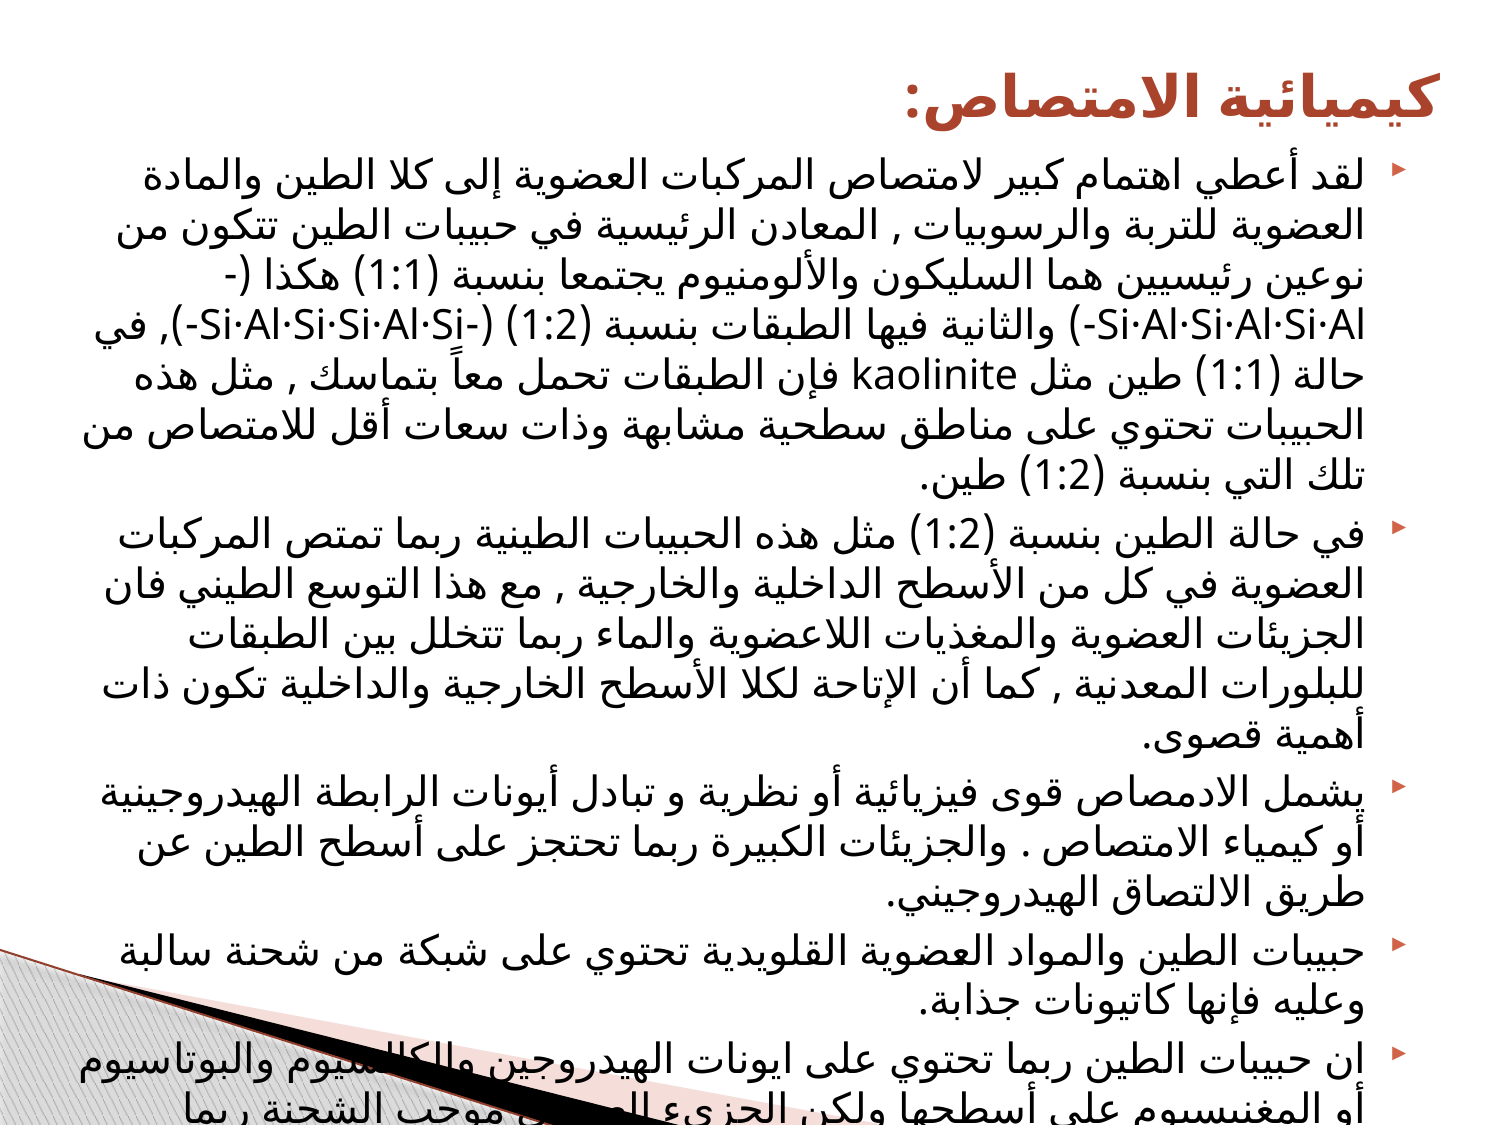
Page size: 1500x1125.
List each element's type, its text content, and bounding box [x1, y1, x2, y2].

list لقد أعطي اهتمام كبير لامتصاص المركبات العضوية إلى كلا الطين والمادة العضوية للتربة والرسوبيات , المعادن الرئيسية في حبيبات الطين تتكون من نوعين رئيسيين هما السليكون والألومنيوم يجتمعا بنسبة (1:1) هكذا (-Si·Al·Si·Al·Si·Al-) والثانية فيها الطبقات بنسبة (1:2) (-Si·Al·Si·Si·Al·Si-), في حالة (1:1) طين مثل kaolinite فإن الطبقات تحمل معاً بتماسك , مثل هذه الحبيبات تحتوي على مناطق سطحية مشابهة وذات سعات أقل للامتصاص من تلك التي بنسبة (1:2) طين. في حالة الطين بنسبة (1:2) مثل هذه الحبيبات الطينية ربما تمتص المركبات العضوية في كل من الأسطح الداخلية والخارجية , مع هذا التوسع الطيني فان الجزيئات العضوية والمغذيات اللاعضوية والماء ربما تتخلل بين الطبقات للبلورات المعدنية , كما أن الإتاحة لكلا الأسطح الخارجية والداخلية تكون ذات أهمية قصوى. يشمل الادمصاص قوى فيزيائية أو نظرية و تبادل أيونات الرابطة الهيدروجينية أو كيمياء الامتصاص . والجزيئات الكبيرة ربما تحتجز على أسطح الطين عن طريق الالتصاق الهيدروجيني. حبيبات الطين والمواد العضوية القلويدية تحتوي على شبكة من شحنة سالبة وعليه فإنها كاتيونات جذابة. ان حبيبات الطين ربما تحتوي على ايونات الهيدروجين والكالسيوم والبوتاسيوم أو المغنيسيوم على أسطحها ولكن الجزيء العضوي موجب الشحنة ربما يحدث به إعادة إحلال لكاتيون آخر على أسطح الطين الذي يصبح محتجزاً بواسطة المعدن. [58, 140, 1442, 1079]
title كيميائية الامتصاص: [105, 35, 1456, 155]
